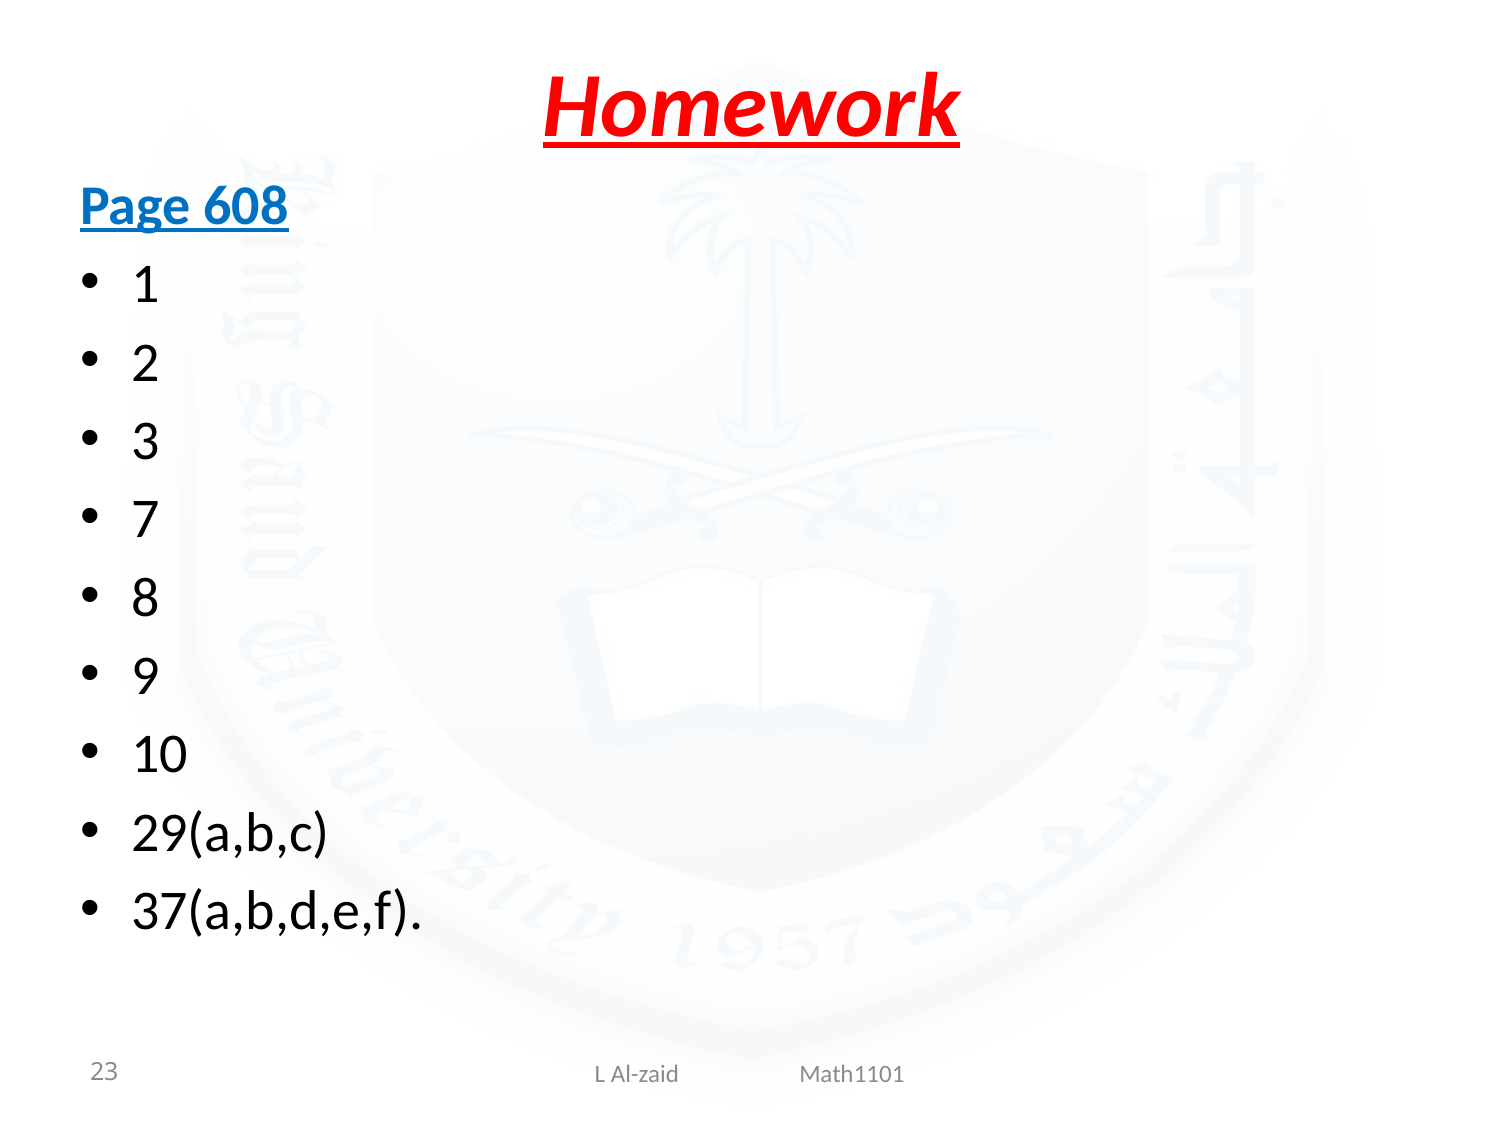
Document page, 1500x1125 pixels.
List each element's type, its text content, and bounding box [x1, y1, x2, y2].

title Homework [76, 30, 1427, 169]
footer L Al-zaid Math1101 [512, 1042, 988, 1103]
slide_number 23 [75, 1042, 425, 1103]
list Page 608 1 2 3 7 8 9 10 29(a,b,c) 37(a,b,d,e,f). [64, 160, 1415, 958]
